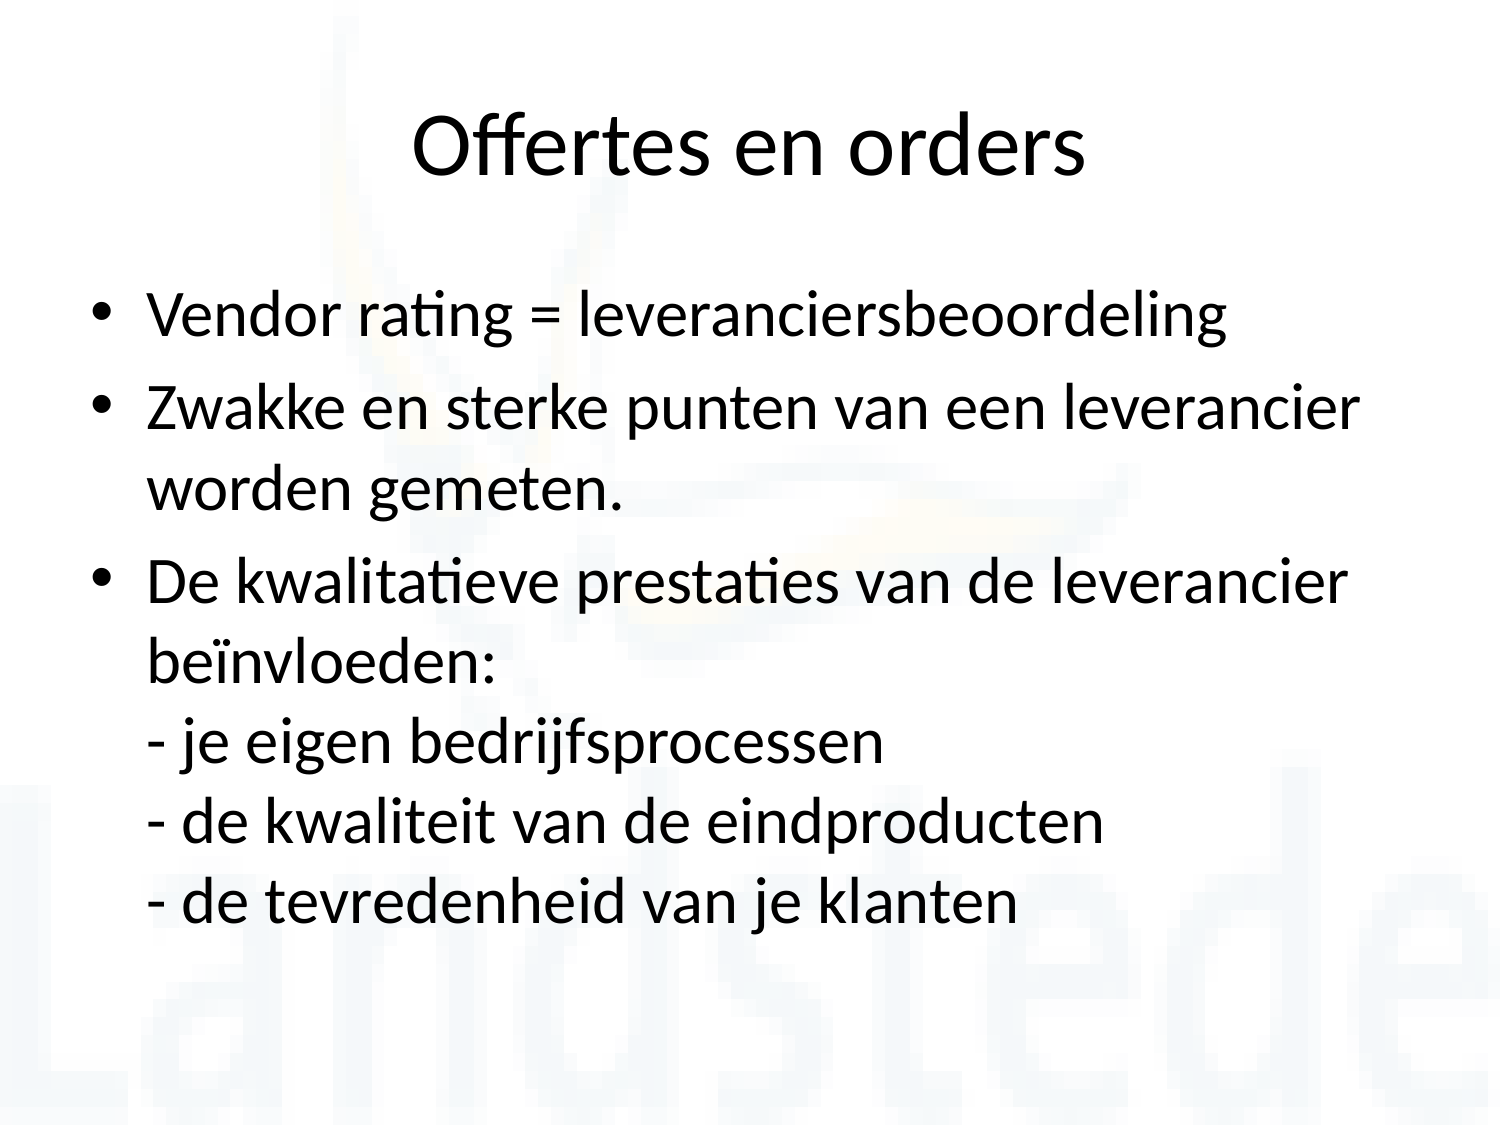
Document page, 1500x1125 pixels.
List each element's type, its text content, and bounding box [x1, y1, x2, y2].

title Offertes en orders [75, 45, 1425, 233]
list Vendor rating = leveranciersbeoordeling Zwakke en sterke punten van een leverancier worden gemeten. De kwalitatieve prestaties van de leverancier beïnvloeden: - je eigen bedrijfsprocessen - de kwaliteit van de eindproducten - de tevredenheid van je klanten [75, 262, 1425, 1005]
